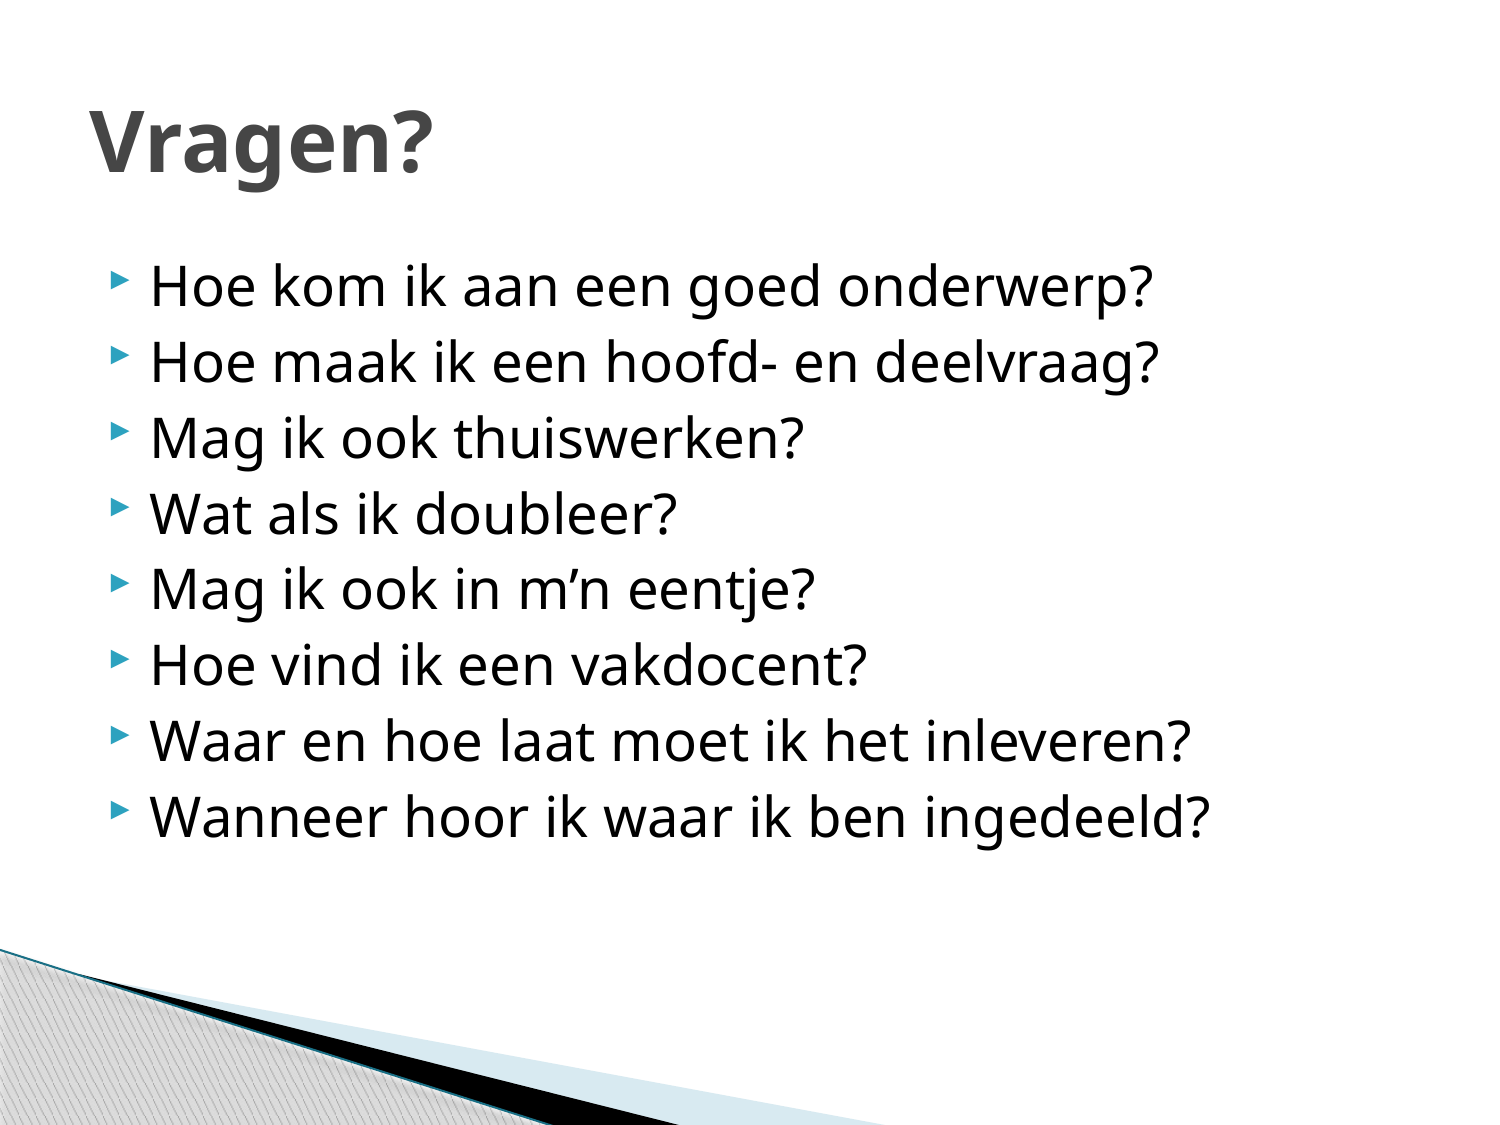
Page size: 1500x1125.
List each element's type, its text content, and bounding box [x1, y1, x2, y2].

list Hoe kom ik aan een goed onderwerp? Hoe maak ik een hoofd- en deelvraag? Mag ik ook thuiswerken? Wat als ik doubleer? Mag ik ook in m’n eentje? Hoe vind ik een vakdocent? Waar en hoe laat moet ik het inleveren? Wanneer hoor ik waar ik ben ingedeeld? [75, 243, 1425, 986]
title Vragen? [75, 45, 1425, 233]
